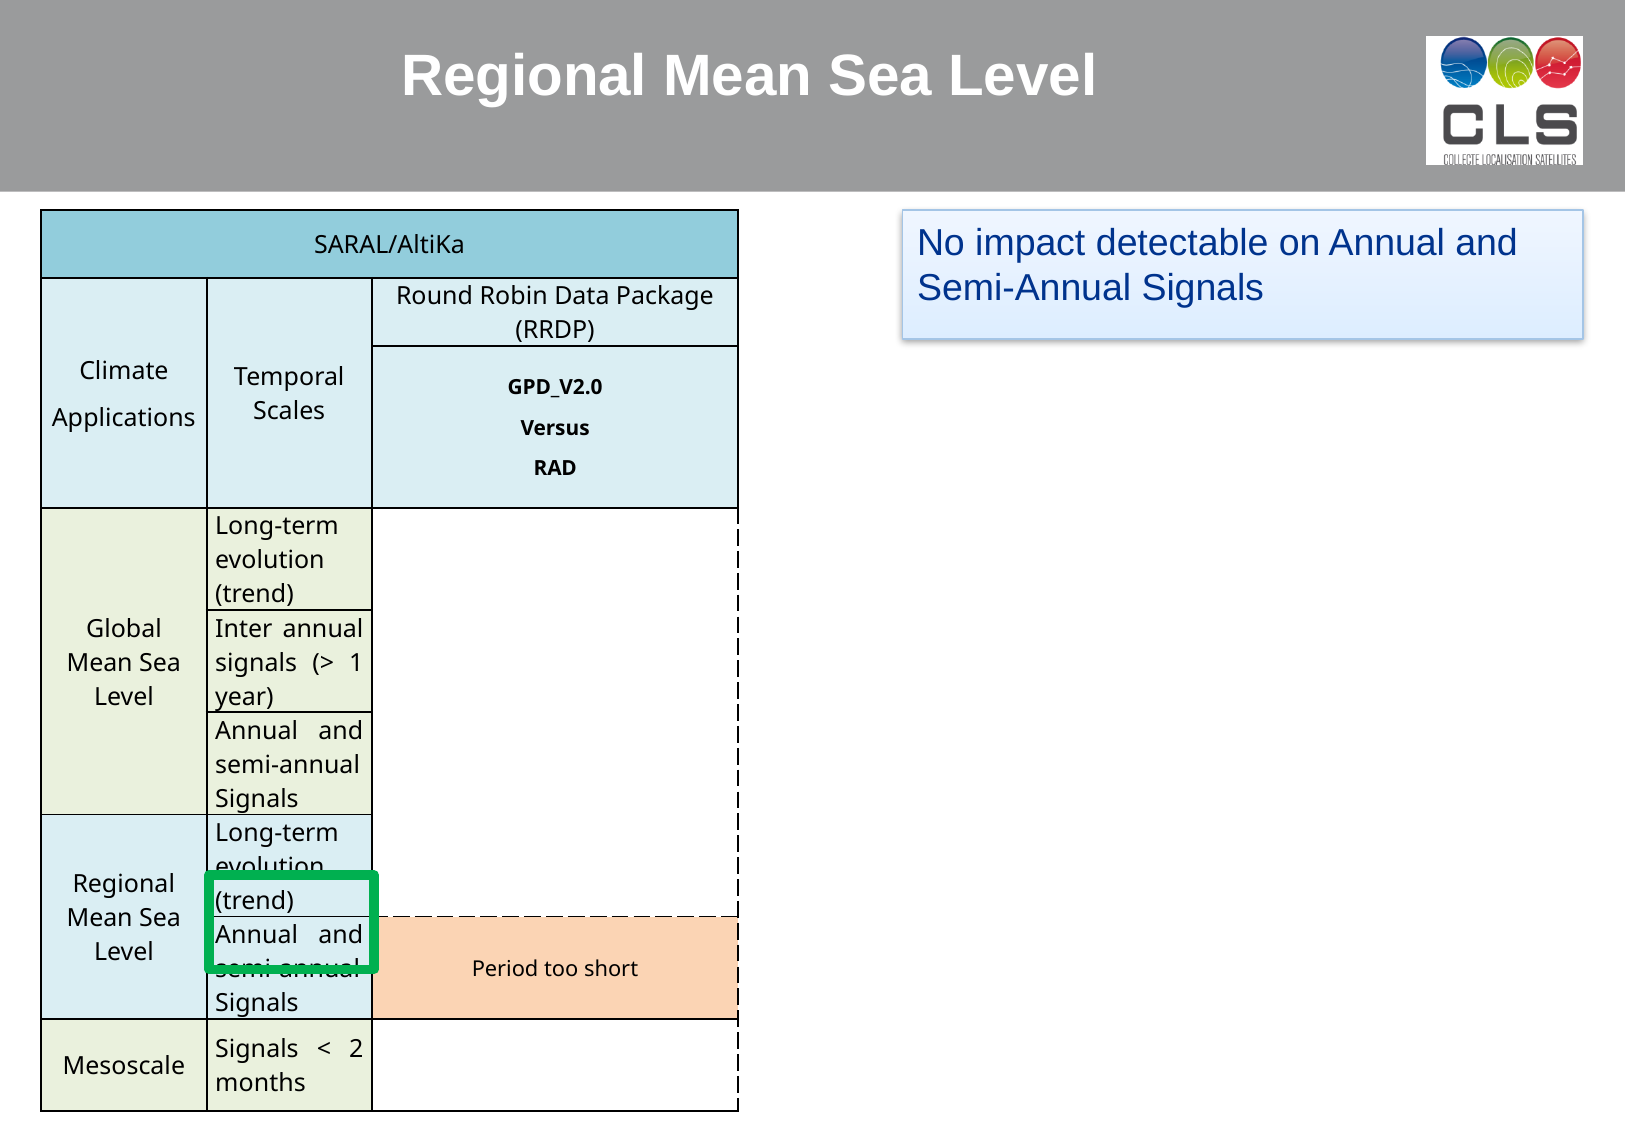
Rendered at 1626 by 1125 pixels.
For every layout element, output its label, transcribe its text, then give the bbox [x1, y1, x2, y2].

table_cell Regional Mean Sea Level [42, 815, 206, 1018]
table_cell Mesoscale [42, 1020, 206, 1110]
table_cell Annual and semi-annual Signals [208, 713, 371, 814]
text_box No impact detectable on Annual and Semi-Annual Signals [902, 209, 1584, 340]
table_cell Long-term evolution (trend) [208, 815, 371, 873]
text_box [207, 873, 376, 971]
table_cell Round Robin Data Package (RRDP) [373, 279, 737, 345]
table_cell Climate Applications [42, 279, 206, 507]
table_cell Period too short [373, 917, 738, 1018]
table_cell Long-term evolution (trend) [208, 509, 371, 609]
table_header SARAL/AltiKa [42, 211, 737, 277]
table_cell [373, 1020, 738, 1110]
text_box Regional Mean Sea Level [386, 40, 1162, 119]
picture [1426, 36, 1583, 165]
table_cell [373, 509, 738, 917]
table_cell GPD_V2.0 Versus RAD [373, 347, 737, 507]
table_cell Inter annual signals (> 1 year) [208, 611, 371, 711]
table_cell Signals < 2 months [208, 1020, 371, 1110]
table_cell Global Mean Sea Level [42, 509, 206, 814]
table_cell Temporal Scales [208, 279, 371, 507]
table_cell Annual and semi-annual Signals [208, 971, 371, 1018]
